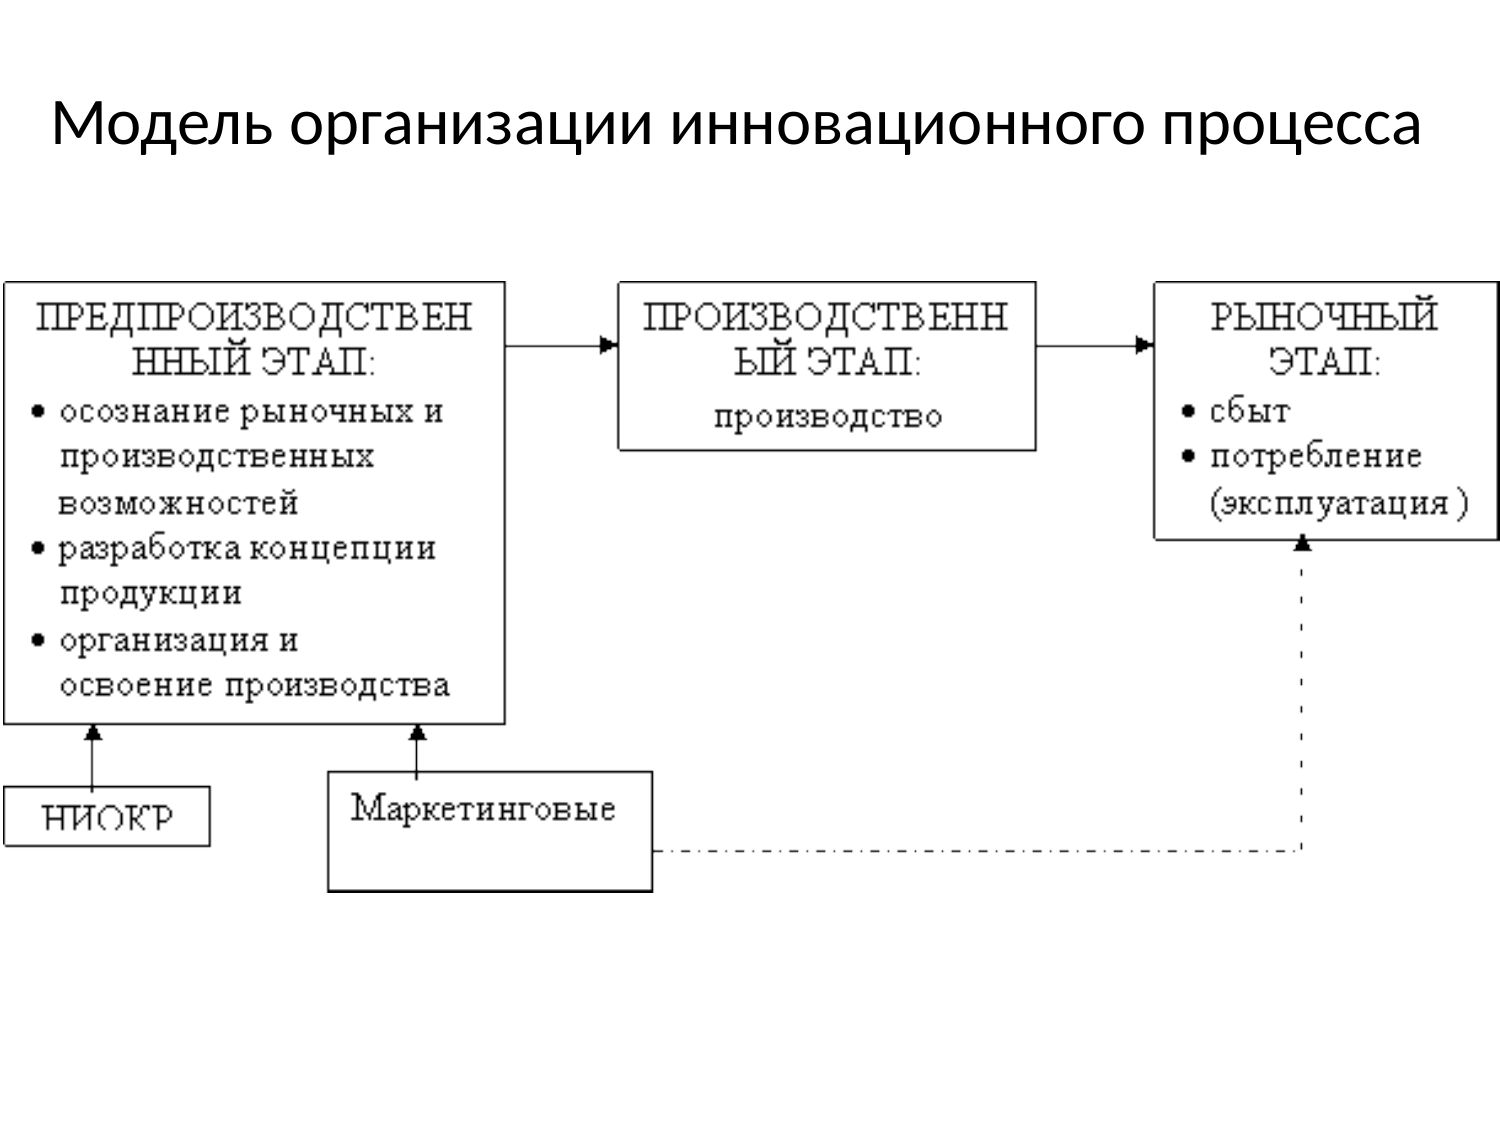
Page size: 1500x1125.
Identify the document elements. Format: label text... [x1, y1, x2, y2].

text_box Модель организации инновационного процесса [35, 70, 1500, 165]
picture [3, 280, 1500, 894]
